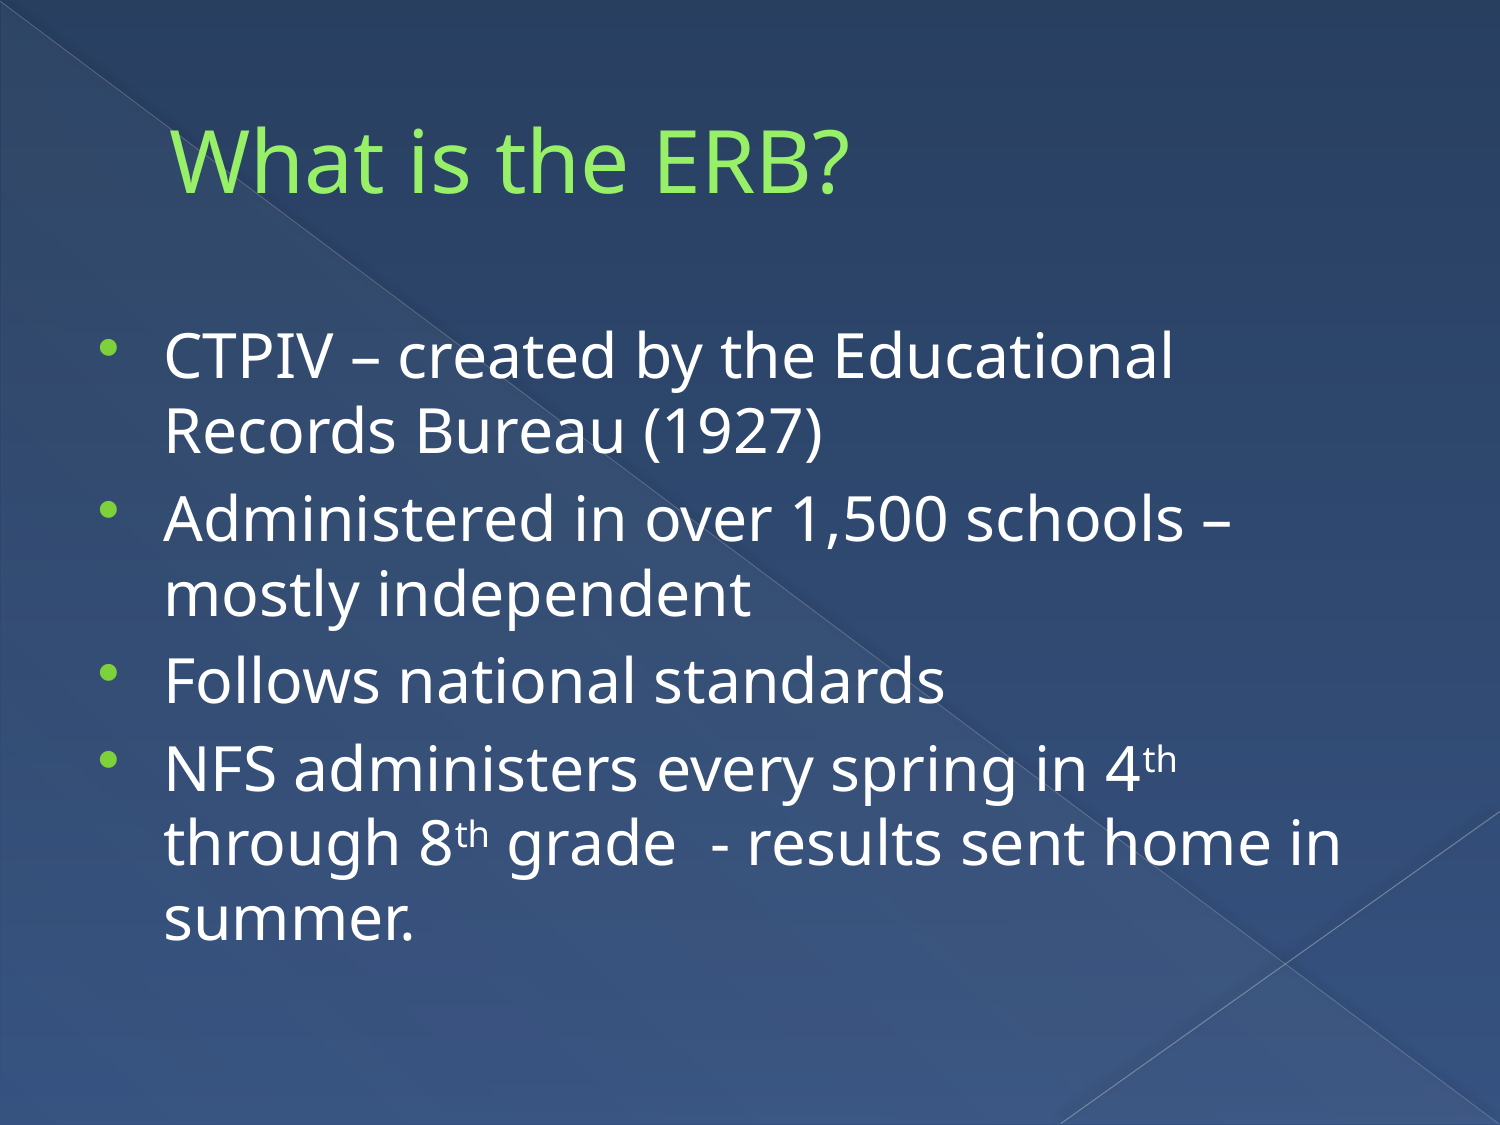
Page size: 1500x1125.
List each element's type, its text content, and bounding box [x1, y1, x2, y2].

list CTPIV – created by the Educational Records Bureau (1927) Administered in over 1,500 schools – mostly independent Follows national standards NFS administers every spring in 4th through 8th grade - results sent home in summer. [75, 308, 1425, 1059]
title What is the ERB? [75, 43, 1425, 274]
